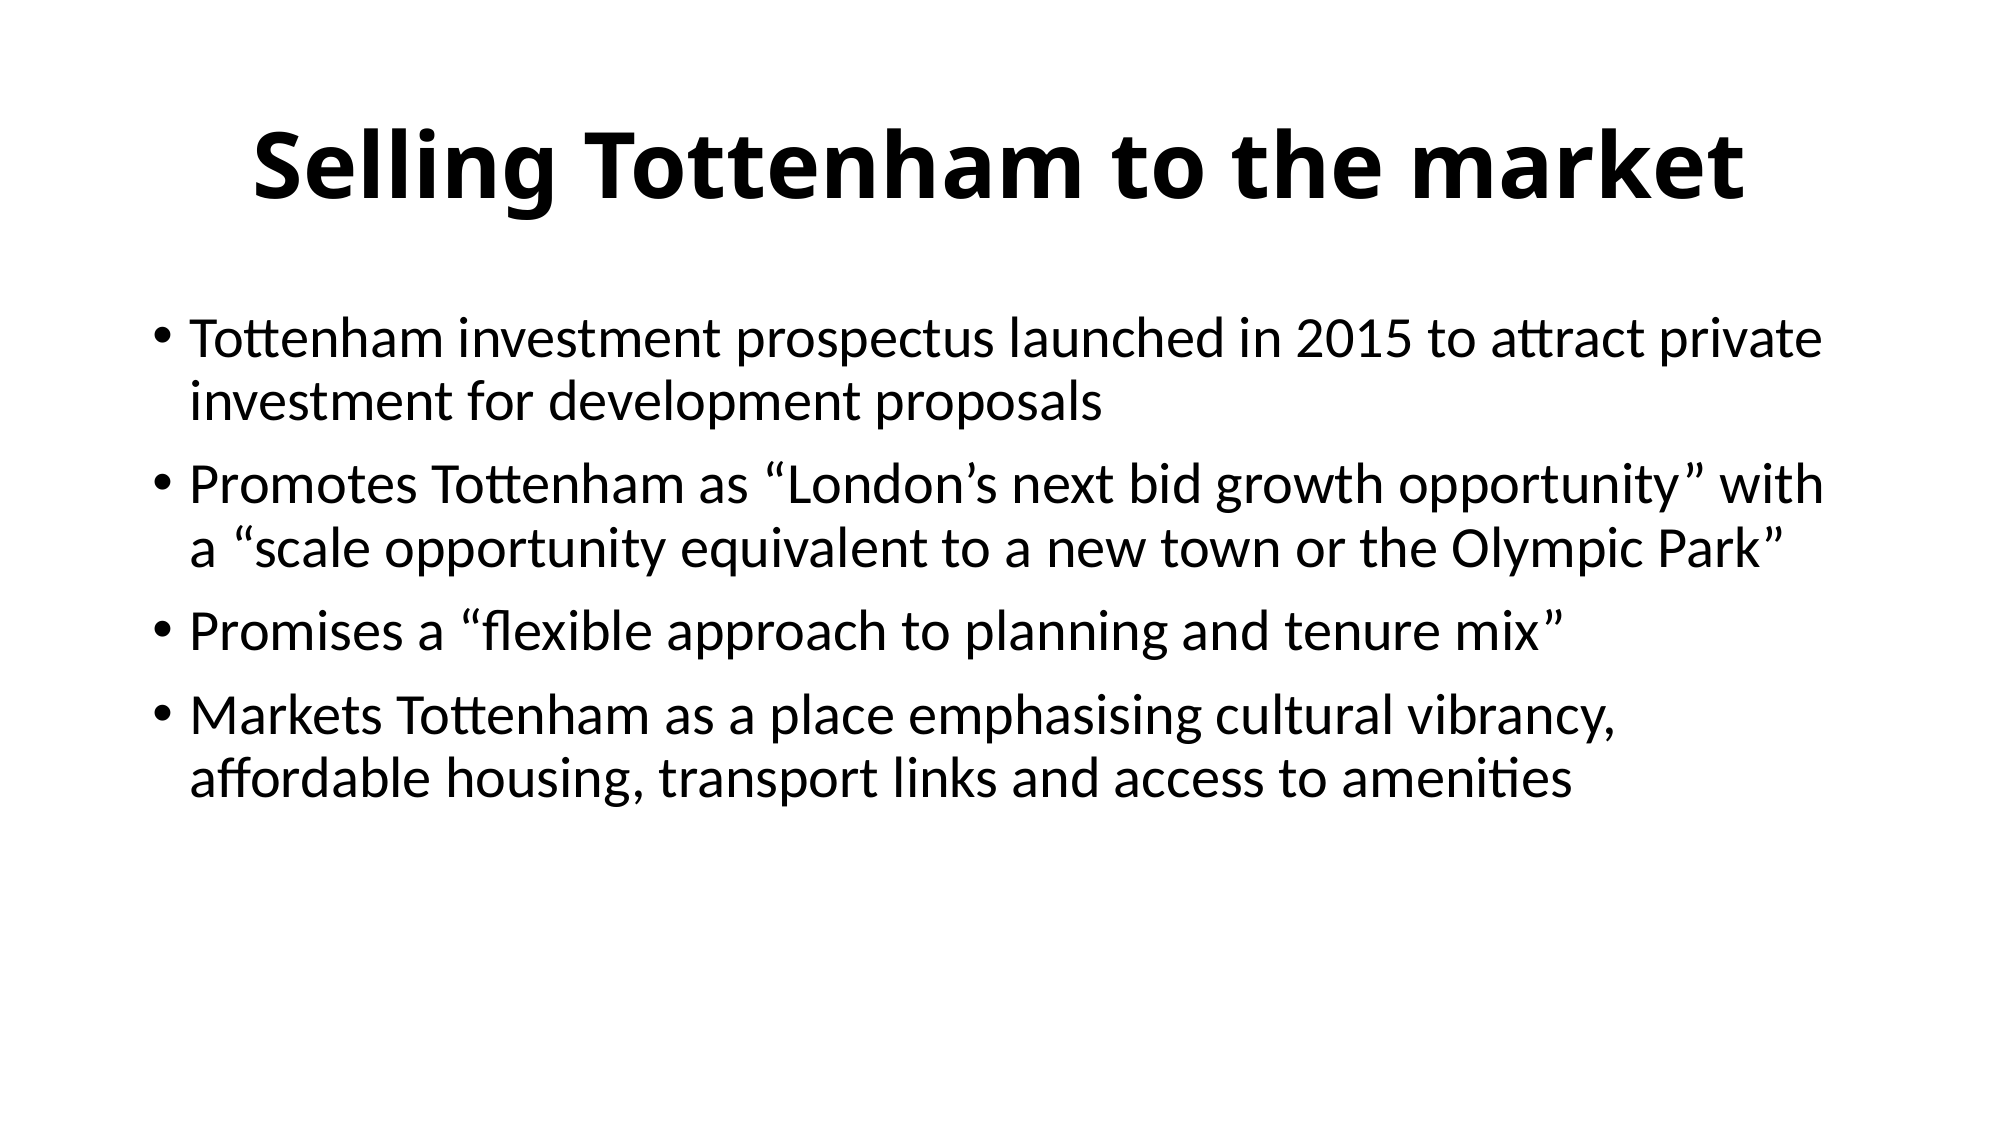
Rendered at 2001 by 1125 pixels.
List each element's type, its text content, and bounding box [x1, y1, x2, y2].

title Selling Tottenham to the market [137, 59, 1863, 278]
list Tottenham investment prospectus launched in 2015 to attract private investment for development proposals Promotes Tottenham as “London’s next bid growth opportunity” with a “scale opportunity equivalent to a new town or the Olympic Park” Promises a “flexible approach to planning and tenure mix” Markets Tottenham as a place emphasising cultural vibrancy, affordable housing, transport links and access to amenities [137, 299, 1863, 1014]
